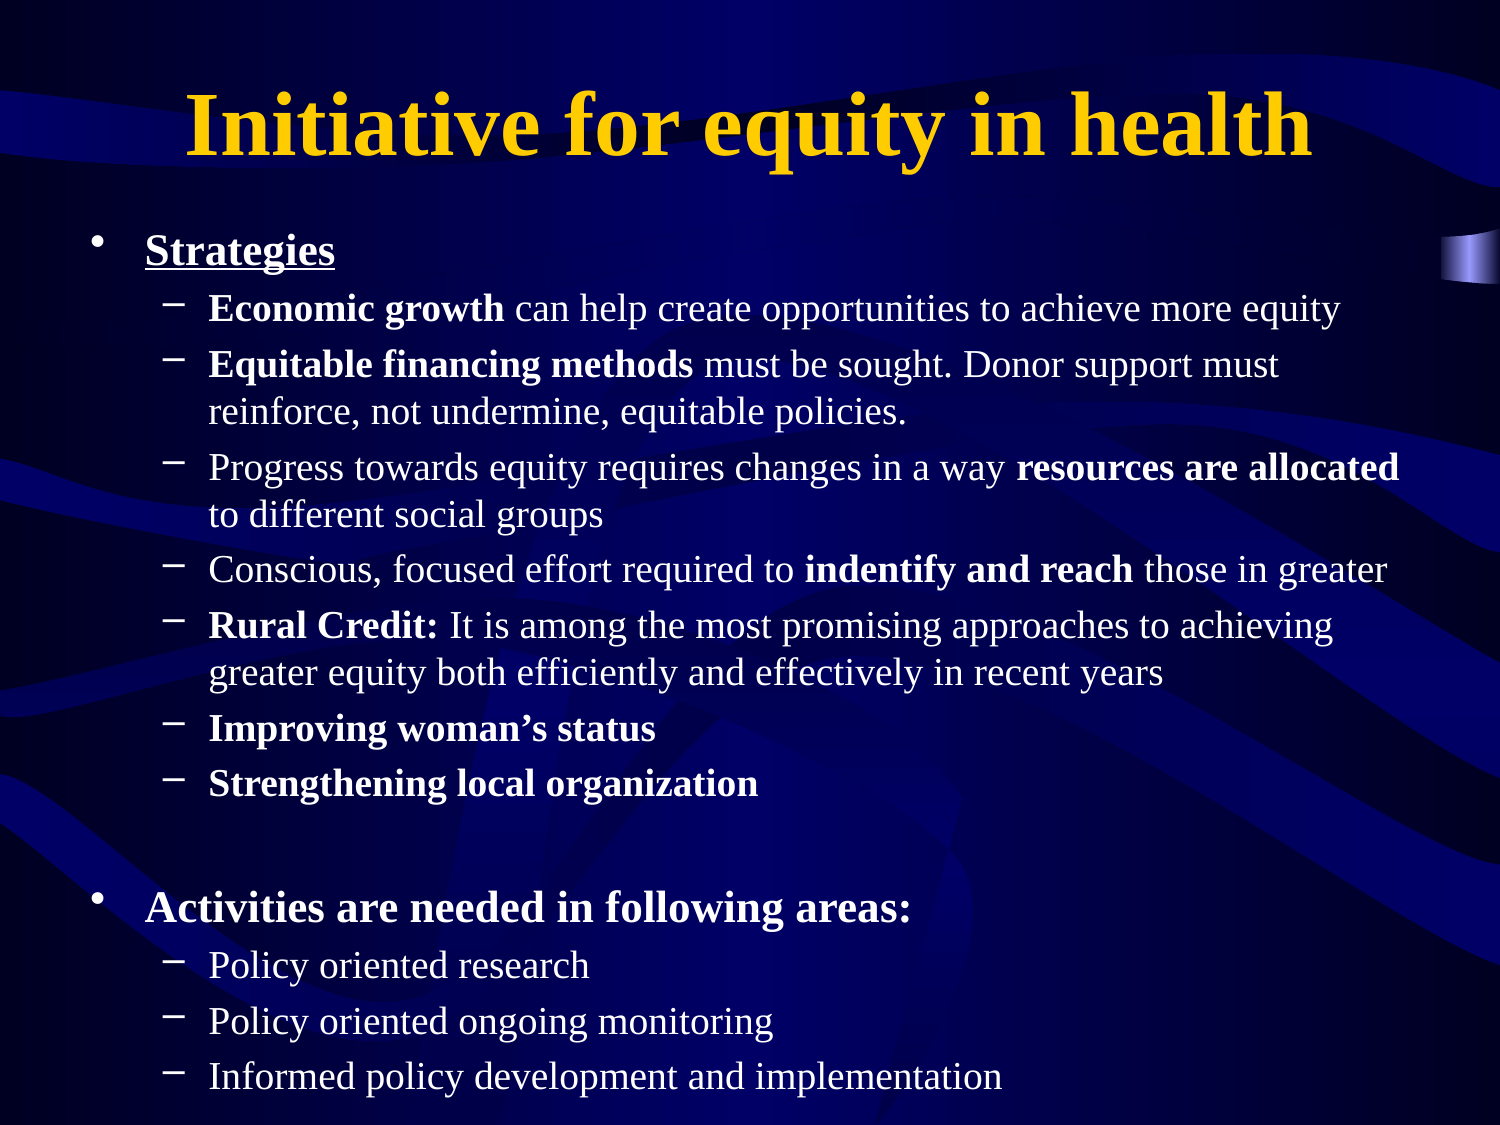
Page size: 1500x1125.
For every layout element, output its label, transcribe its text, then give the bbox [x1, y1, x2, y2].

title Initiative for equity in health [74, 49, 1426, 188]
list Strategies Economic growth can help create opportunities to achieve more equity Equitable financing methods must be sought. Donor support must reinforce, not undermine, equitable policies. Progress towards equity requires changes in a way resources are allocated to different social groups Conscious, focused effort required to indentify and reach those in greater Rural Credit: It is among the most promising approaches to achieving greater equity both efficiently and effectively in recent years Improving woman’s status Strengthening local organization Activities are needed in following areas: Policy oriented research Policy oriented ongoing monitoring Informed policy development and implementation [74, 212, 1426, 1125]
